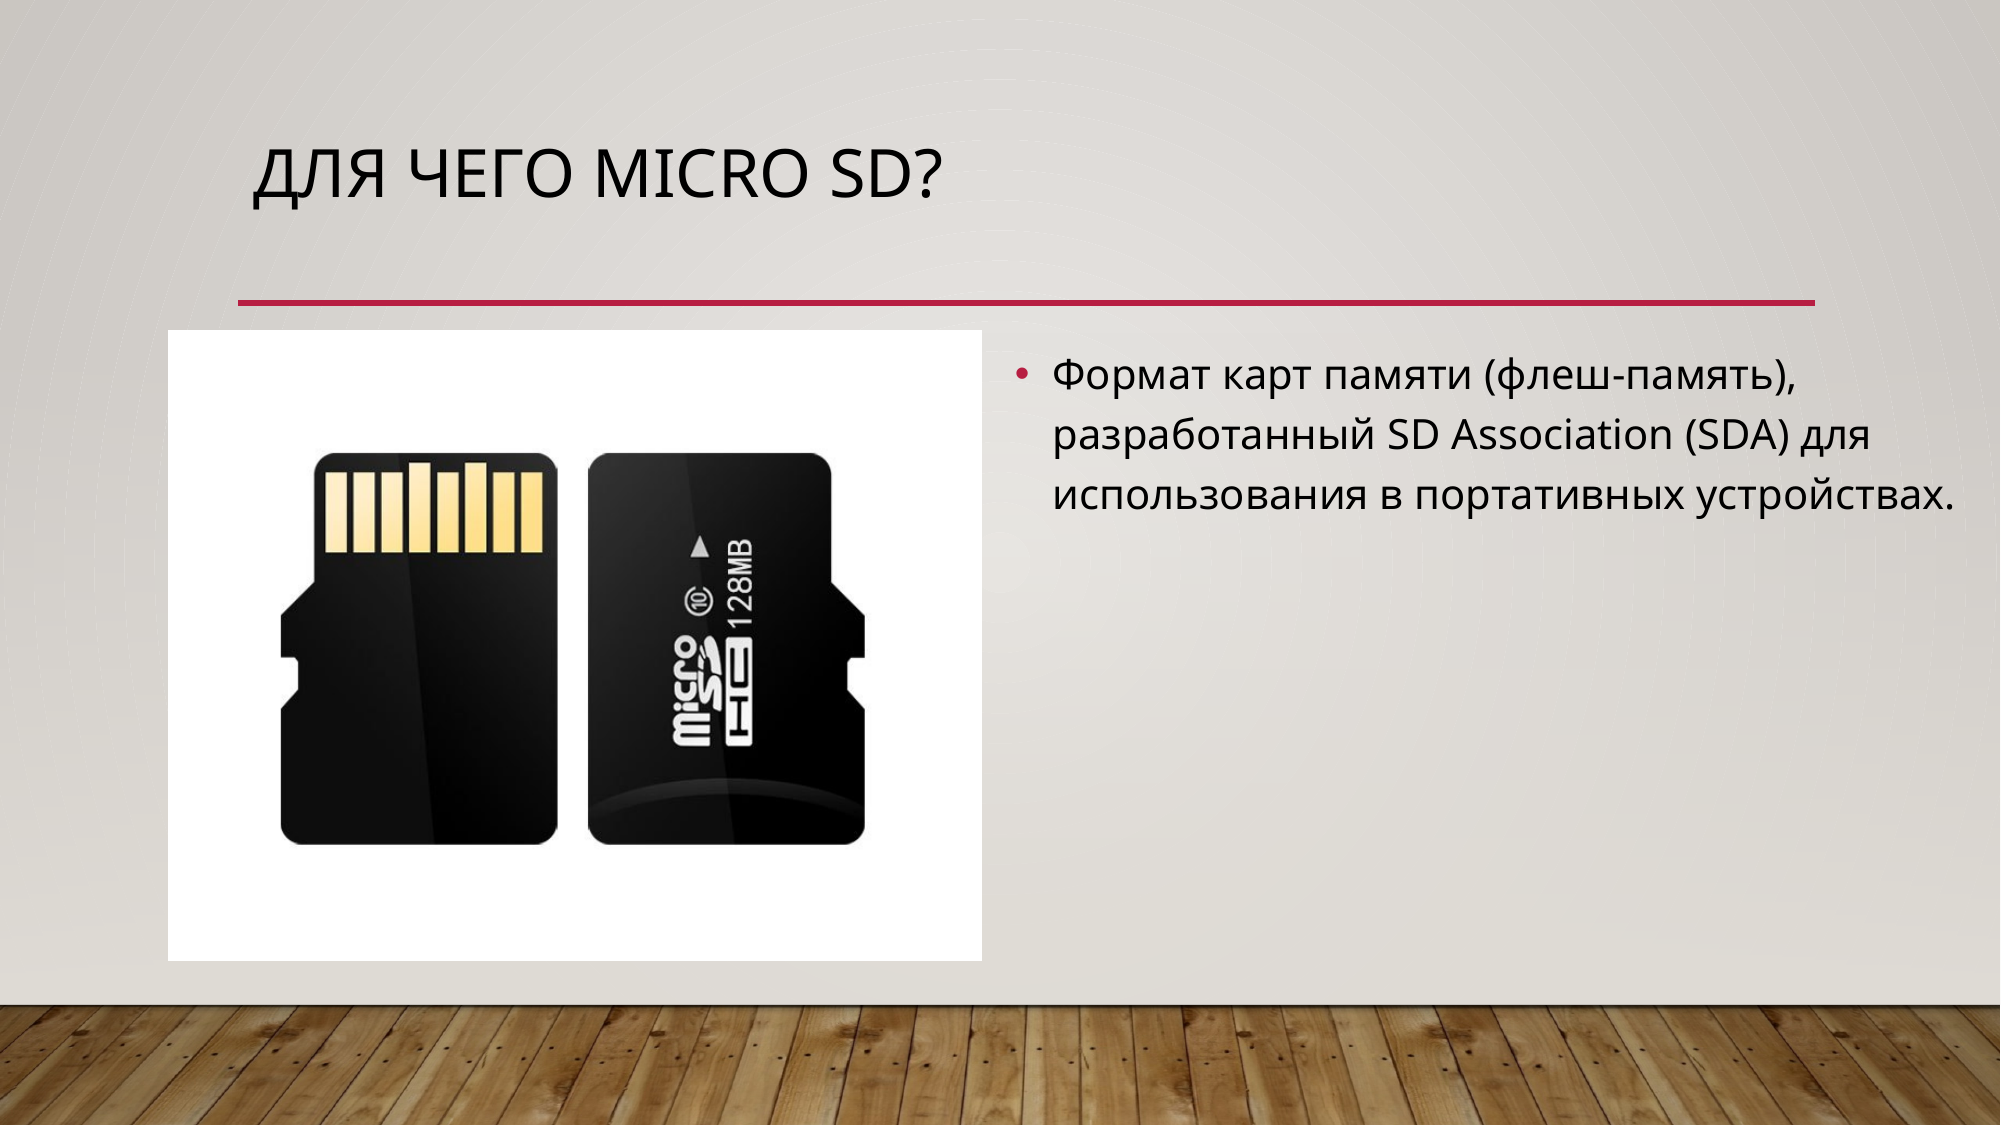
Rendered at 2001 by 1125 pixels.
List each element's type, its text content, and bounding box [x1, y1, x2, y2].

list Формат карт памяти (флеш-память), разработанный SD Association (SDA) для использования в портативных устройствах. [999, 330, 2000, 897]
title Для чего micro SD? [238, 131, 1814, 305]
picture [0, 1005, 2000, 1125]
picture [168, 330, 982, 961]
